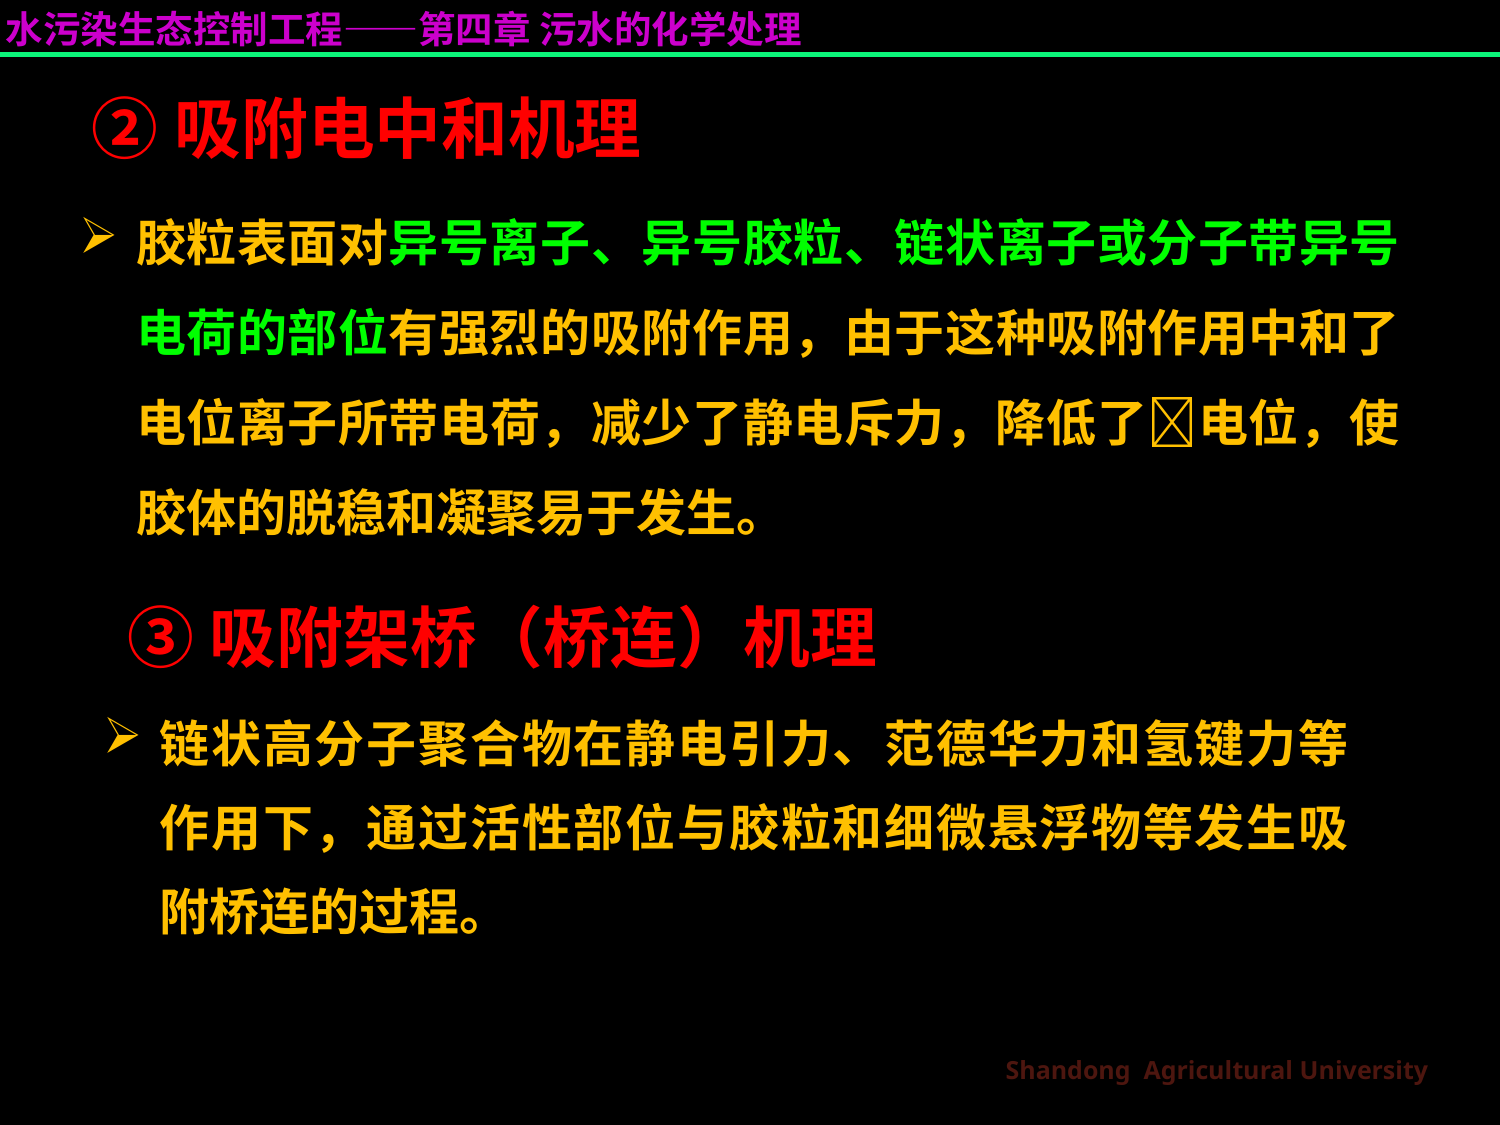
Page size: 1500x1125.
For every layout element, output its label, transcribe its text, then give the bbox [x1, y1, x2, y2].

text_box 链状高分子聚合物在静电引力、范德华力和氢键力等作用下，通过活性部位与胶粒和细微悬浮物等发生吸附桥连的过程。 [88, 680, 1364, 1000]
list 胶粒表面对异号离子、异号胶粒、链状离子或分子带异号电荷的部位有强烈的吸附作用，由于这种吸附作用中和了电位离子所带电荷，减少了静电斥力，降低了电位，使胶体的脱稳和凝聚易于发生。 [64, 174, 1415, 906]
text_box ③吸附架桥（桥连）机理 [112, 574, 1388, 697]
title ②吸附电中和机理 [76, 66, 1430, 187]
